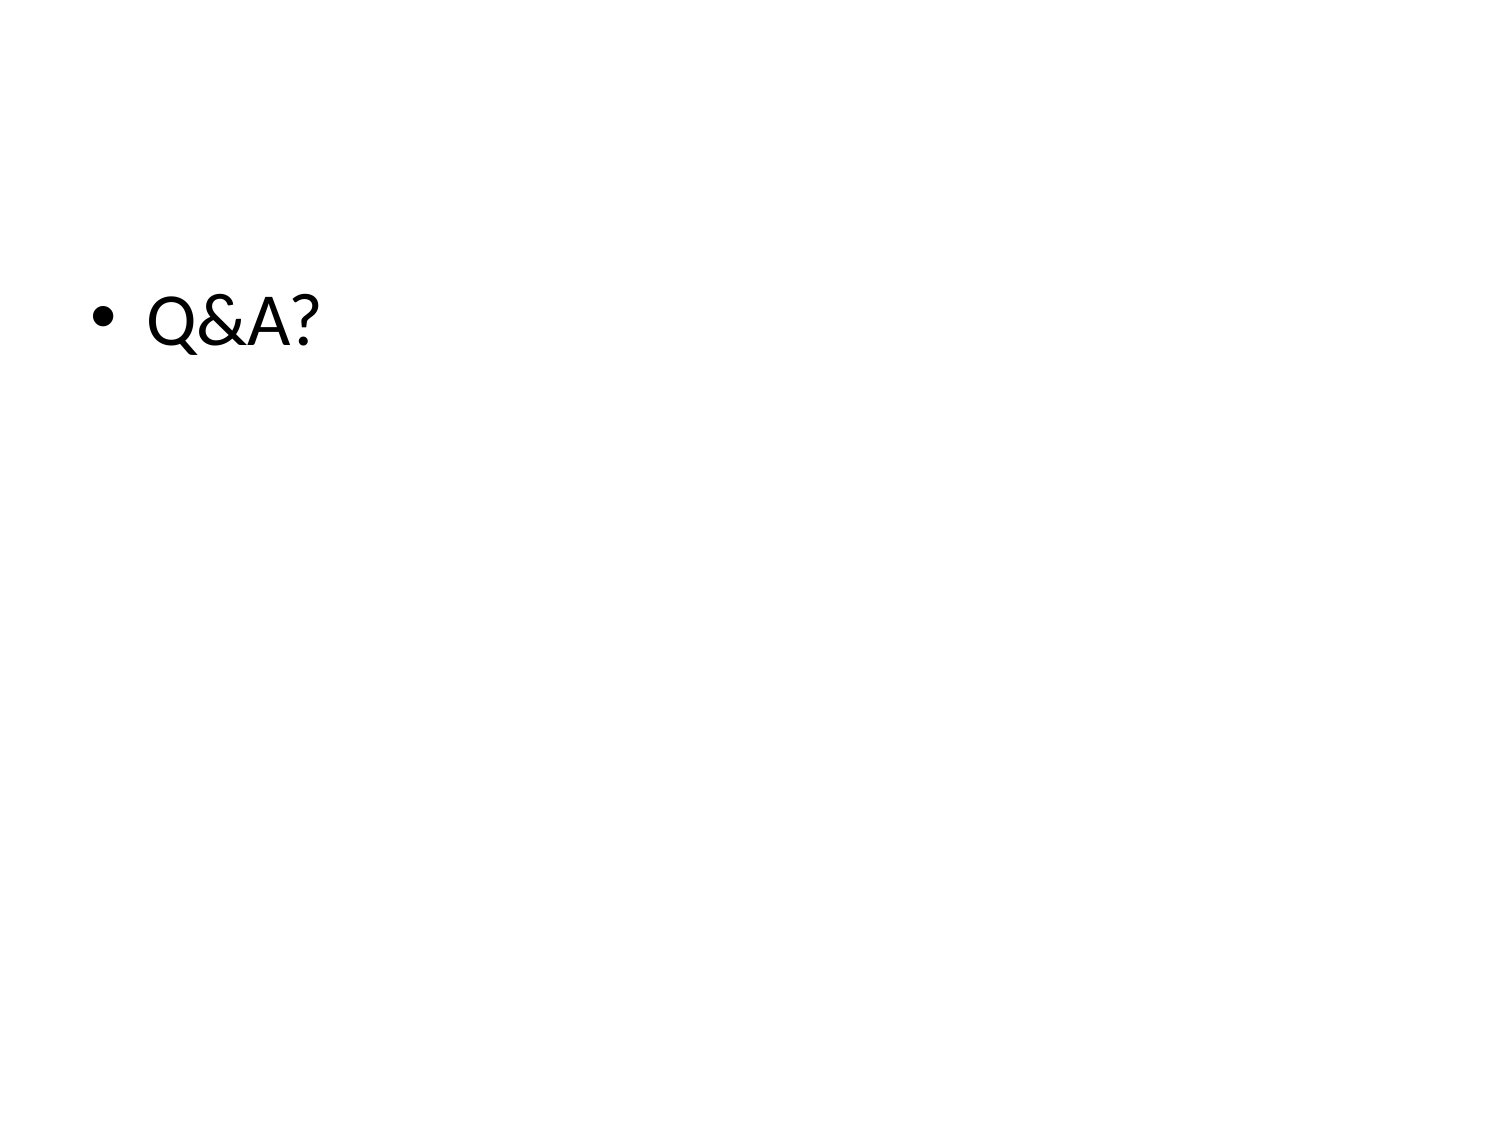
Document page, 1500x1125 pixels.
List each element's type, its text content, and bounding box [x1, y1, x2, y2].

list Q&A? [75, 262, 1425, 1005]
